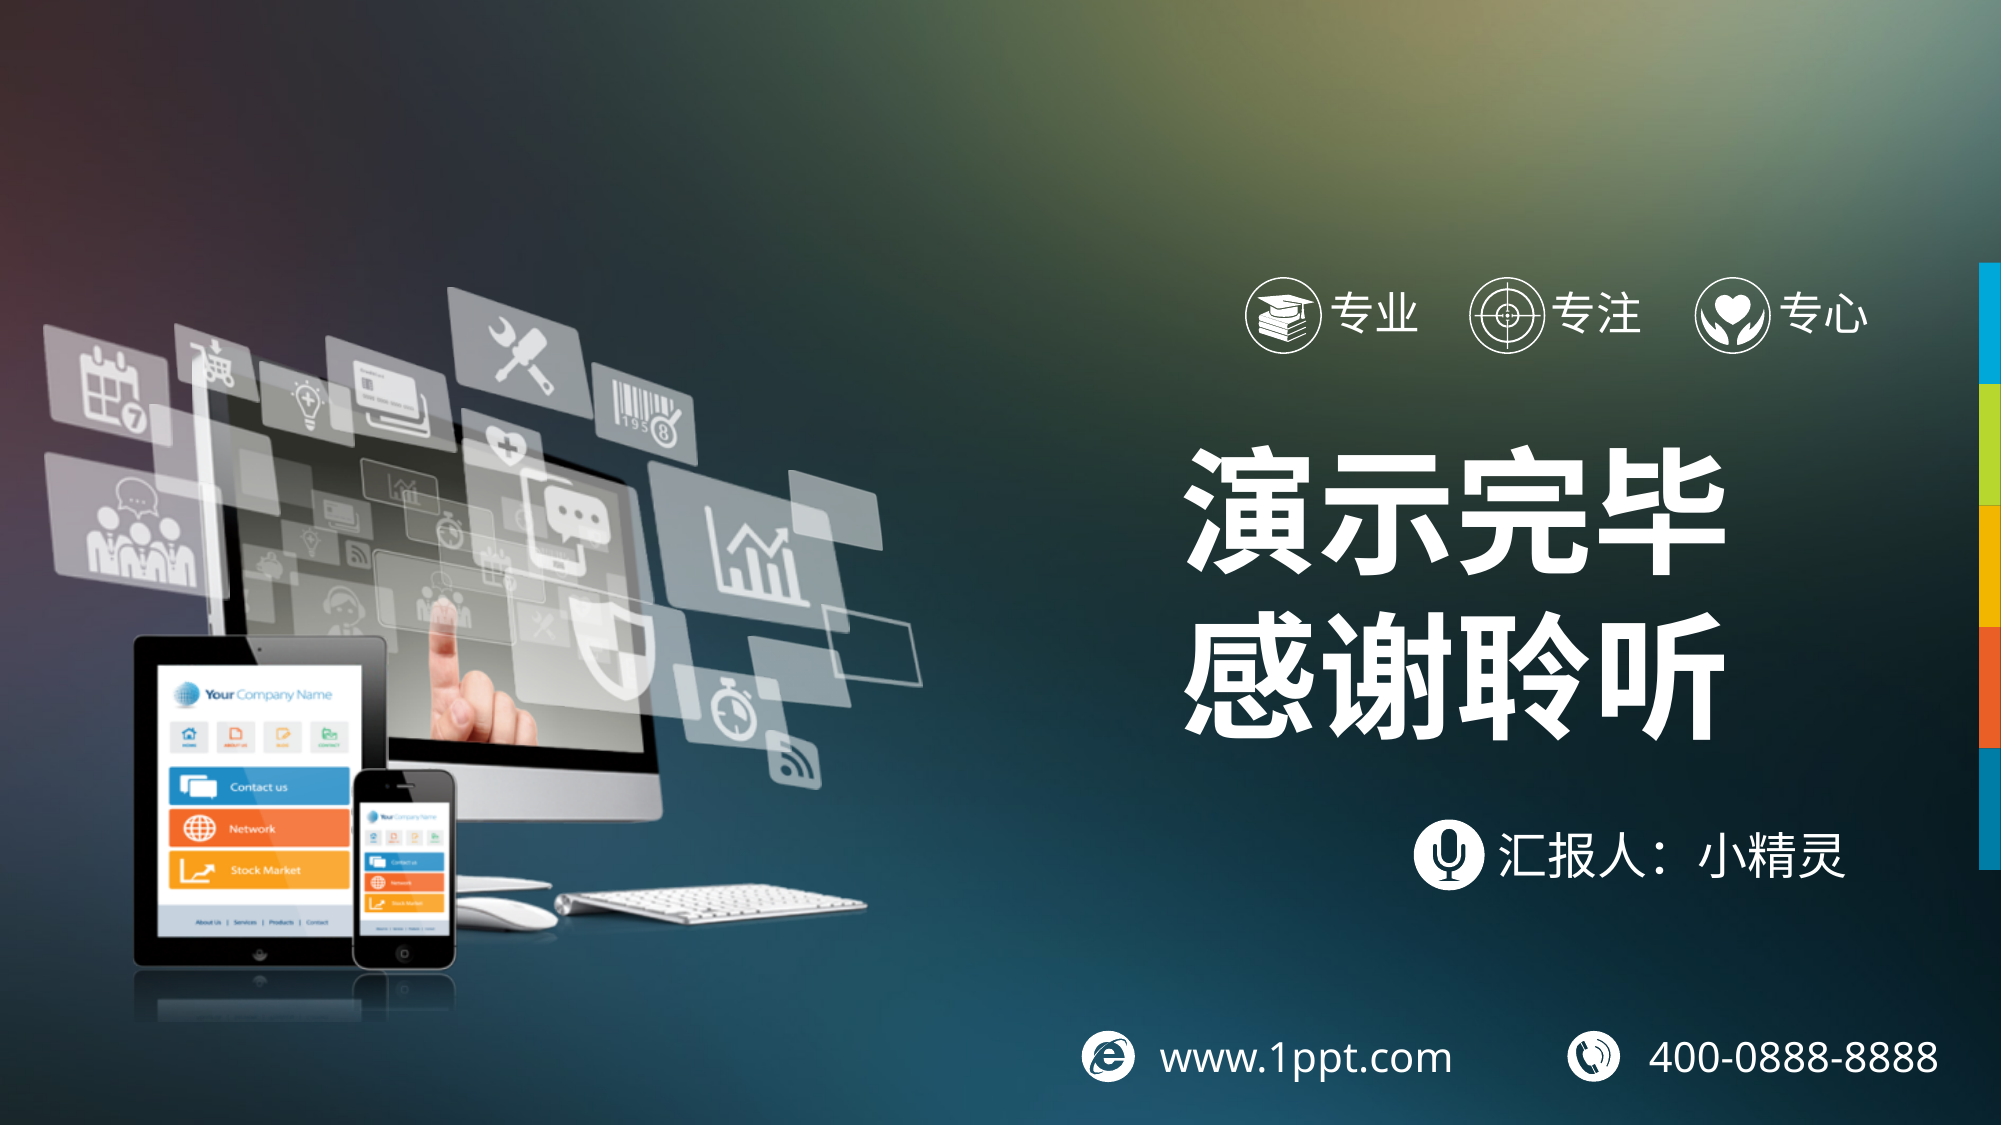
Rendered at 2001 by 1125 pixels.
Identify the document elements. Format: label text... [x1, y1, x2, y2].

text_box [1979, 627, 2001, 748]
text_box 专注 [1535, 277, 1705, 347]
text_box 400-0888-8888 [1634, 1023, 1955, 1089]
picture [0, 0, 2001, 1125]
text_box [1705, 336, 1763, 354]
text_box [1979, 505, 2001, 627]
text_box 汇报人：小精灵 [1482, 817, 1934, 892]
text_box [1413, 819, 1482, 891]
text_box [1979, 262, 2001, 384]
text_box 专业 [1314, 277, 1468, 347]
text_box www.1ppt.com [1144, 1023, 1469, 1089]
text_box 演示完毕 感谢聆听 [1165, 404, 1911, 778]
text_box [1469, 277, 1535, 354]
text_box [1979, 384, 2001, 505]
text_box 专心 [1763, 277, 1912, 347]
text_box [1245, 277, 1314, 354]
text_box [1567, 1030, 1621, 1082]
text_box [1979, 748, 2001, 870]
text_box [1705, 277, 1763, 295]
text_box [1737, 312, 1763, 345]
text_box [1705, 317, 1729, 345]
text_box [1081, 1030, 1135, 1083]
text_box [1714, 294, 1751, 325]
